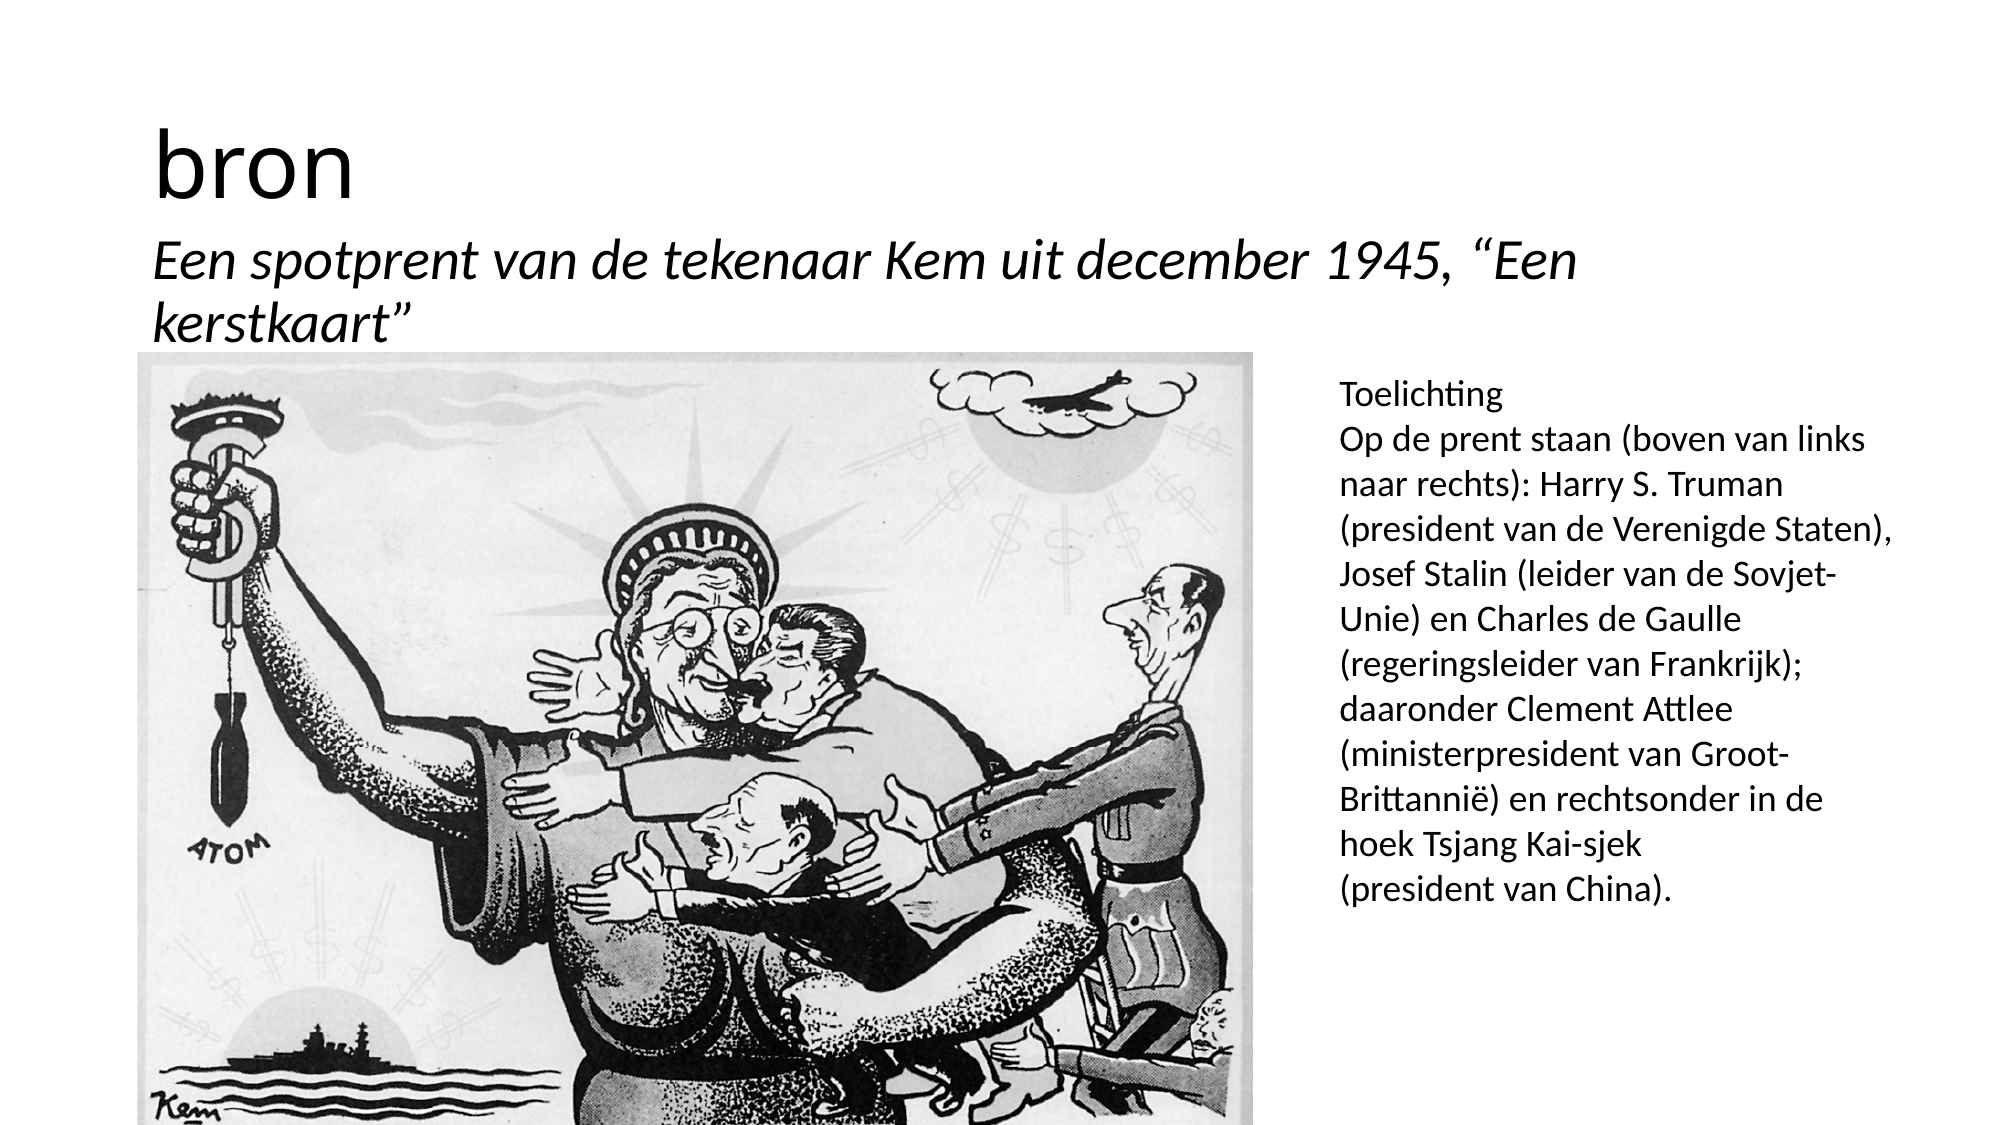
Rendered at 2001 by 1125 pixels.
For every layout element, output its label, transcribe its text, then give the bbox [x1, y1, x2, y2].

list Een spotprent van de tekenaar Kem uit december 1945, “Een kerstkaart” [137, 221, 1863, 1014]
text_box Toelichting Op de prent staan (boven van links naar rechts): Harry S. Truman (president van de Verenigde Staten), Josef Stalin (leider van de Sovjet-Unie) en Charles de Gaulle (regeringsleider van Frankrijk); daaronder Clement Attlee (ministerpresident van Groot-Brittannië) en rechtsonder in de hoek Tsjang Kai-sjek (president van China). [1324, 361, 1917, 917]
title bron [137, 59, 1863, 221]
picture [137, 352, 1253, 1125]
